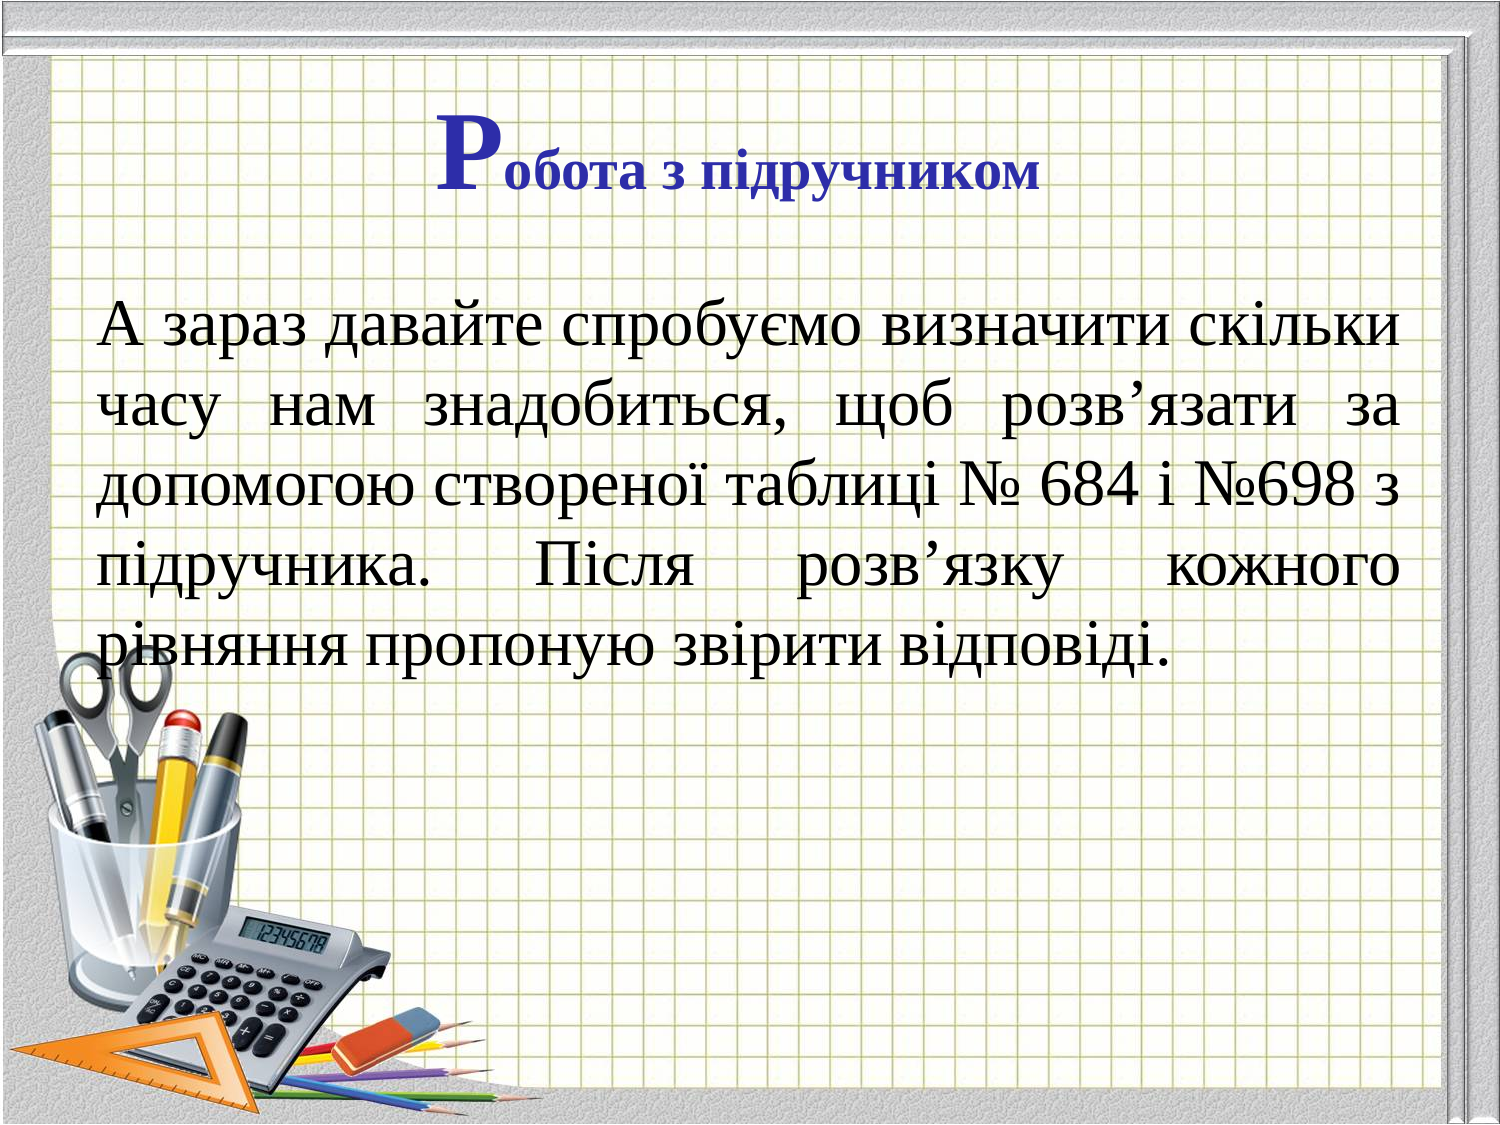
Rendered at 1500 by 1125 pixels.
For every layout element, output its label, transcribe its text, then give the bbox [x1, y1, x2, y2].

picture [0, 0, 1500, 1125]
text_box Робота з підручником [218, 69, 1258, 219]
text_box А зараз давайте спробуємо визначити скільки часу нам знадобиться, щоб розв’язати за допомогою створеної таблиці № 684 і №698 з підручника. Після розв’язку кожного рівняння пропоную звірити відповіді. [81, 271, 1418, 687]
